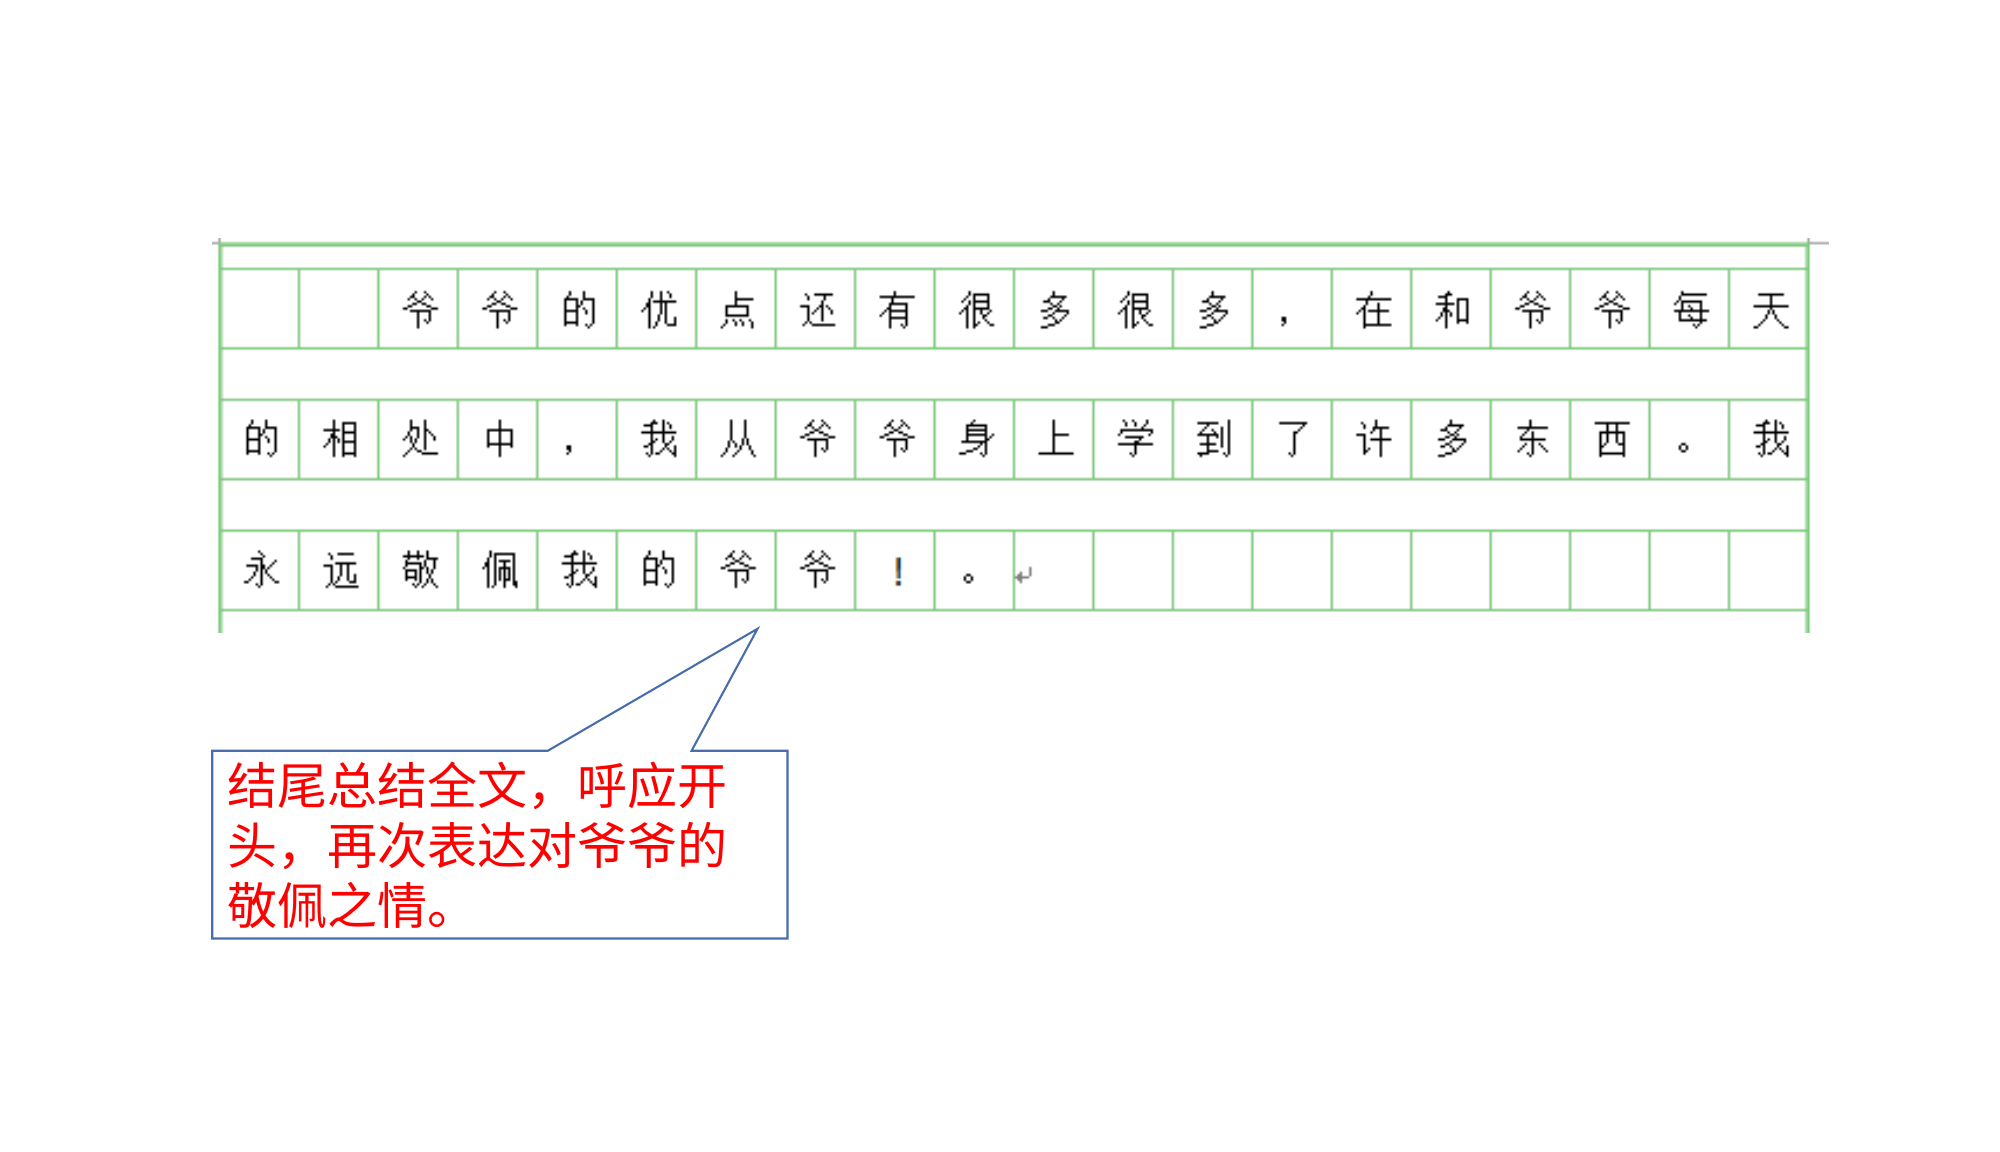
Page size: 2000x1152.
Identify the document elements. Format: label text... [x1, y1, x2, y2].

picture [212, 238, 1829, 634]
text_box 结尾总结全文，呼应开头，再次表达对爷爷的敬佩之情。 [211, 634, 789, 940]
